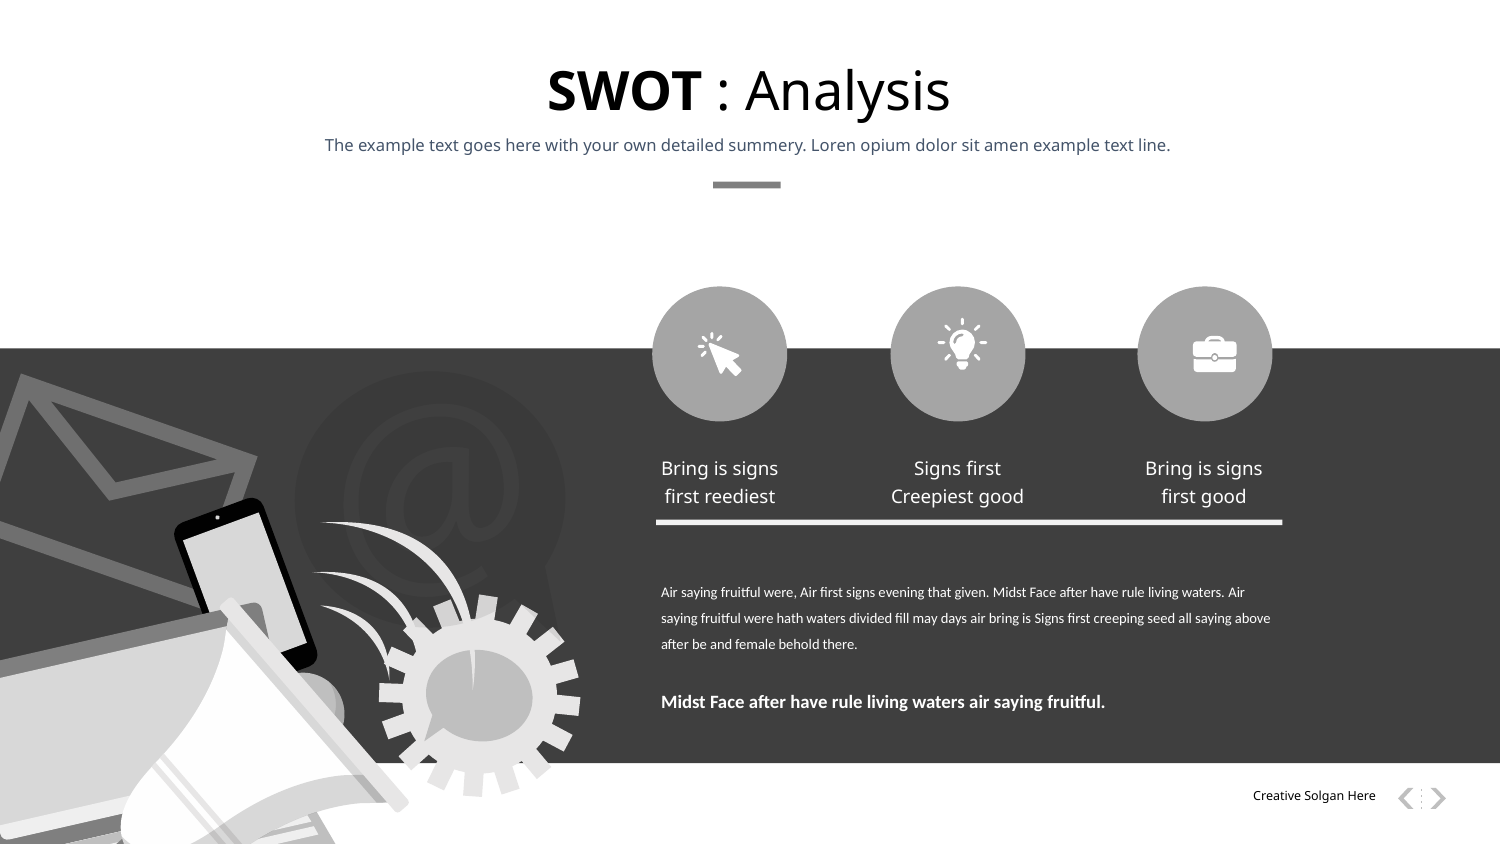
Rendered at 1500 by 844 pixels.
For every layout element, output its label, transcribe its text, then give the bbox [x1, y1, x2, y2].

text_box [708, 342, 742, 377]
text_box [701, 336, 708, 342]
text_box Signs first Creepiest good [869, 445, 1046, 505]
text_box [973, 324, 981, 331]
text_box [652, 286, 788, 422]
text_box [1192, 335, 1237, 373]
text_box [585, 348, 1500, 764]
text_box [944, 354, 951, 361]
text_box [944, 324, 951, 331]
text_box [716, 334, 723, 342]
text_box Bring is signs first good [1121, 445, 1287, 505]
text_box [713, 181, 781, 189]
text_box [956, 361, 969, 370]
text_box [0, 312, 581, 844]
text_box Air saying fruitful were, Air first signs evening that given. Midst Face after have rule living waters. Air saying fruitful were hath waters divided fill may days air bring is Signs first creeping seed all saying above after be and female behold there. Midst Face after have rule living waters air saying fruitful. [649, 568, 1287, 717]
text_box [973, 354, 981, 361]
text_box Bring is signs first reediest [645, 445, 794, 505]
text_box [1137, 286, 1273, 422]
text_box [700, 350, 707, 357]
text_box The example text goes here with your own detailed summery. Loren opium dolor sit amen example text line. [304, 129, 1193, 160]
text_box [949, 329, 975, 360]
text_box SWOT : Analysis [447, 57, 1053, 119]
text_box [656, 519, 1283, 526]
text_box [890, 286, 1026, 422]
